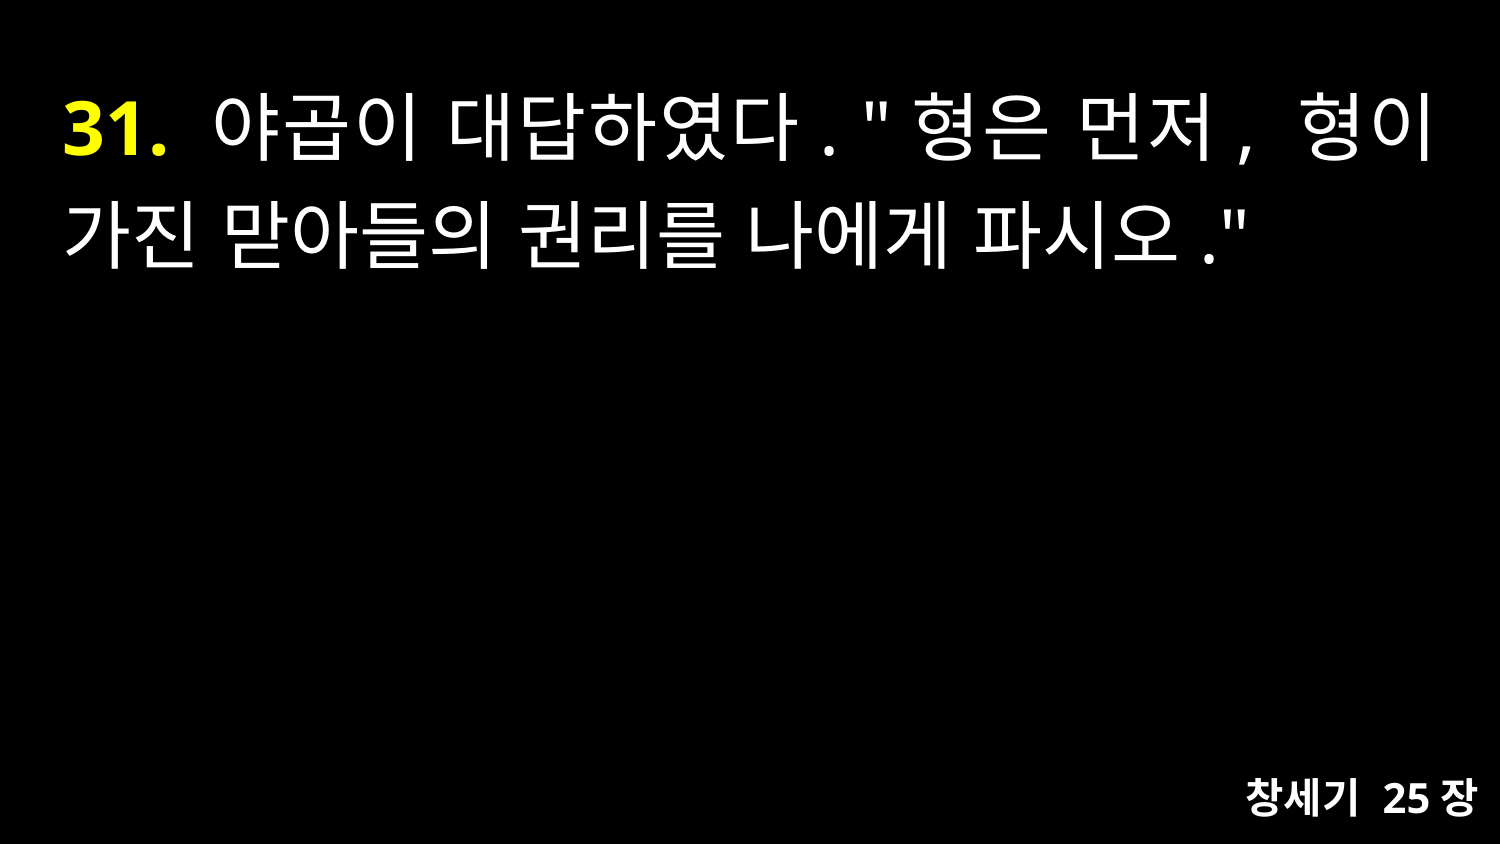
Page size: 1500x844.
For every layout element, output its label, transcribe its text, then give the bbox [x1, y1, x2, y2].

title 31. 야곱이 대답하였다. "형은 먼저, 형이 가진 맏아들의 권리를 나에게 파시오." [0, 0, 1500, 844]
subtitle 창세기 25장 [916, 770, 1500, 844]
